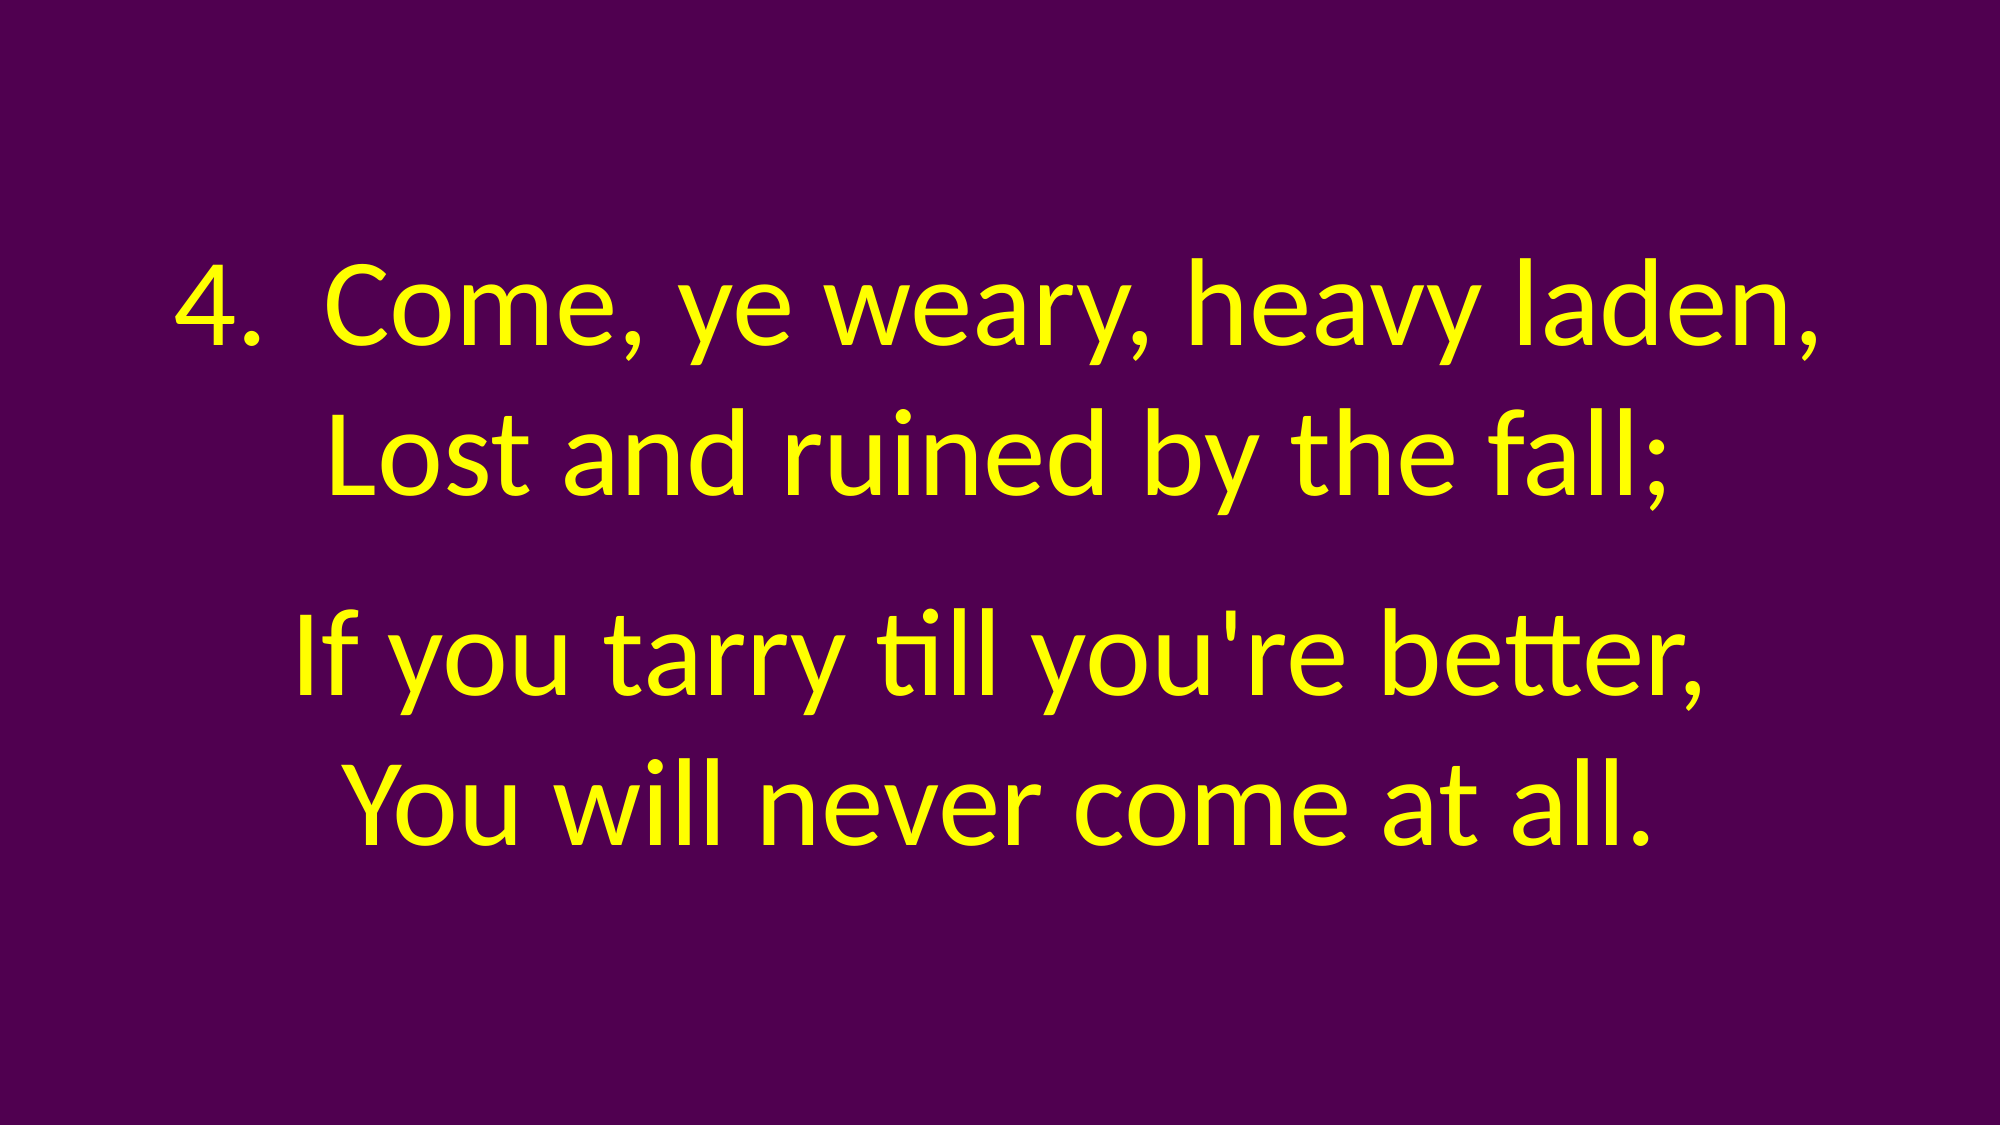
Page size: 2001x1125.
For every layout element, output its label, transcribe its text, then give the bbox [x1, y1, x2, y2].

text_box 4. Come, ye weary, heavy laden, Lost and ruined by the fall; If you tarry till you're better, You will never come at all. [0, 212, 2000, 878]
